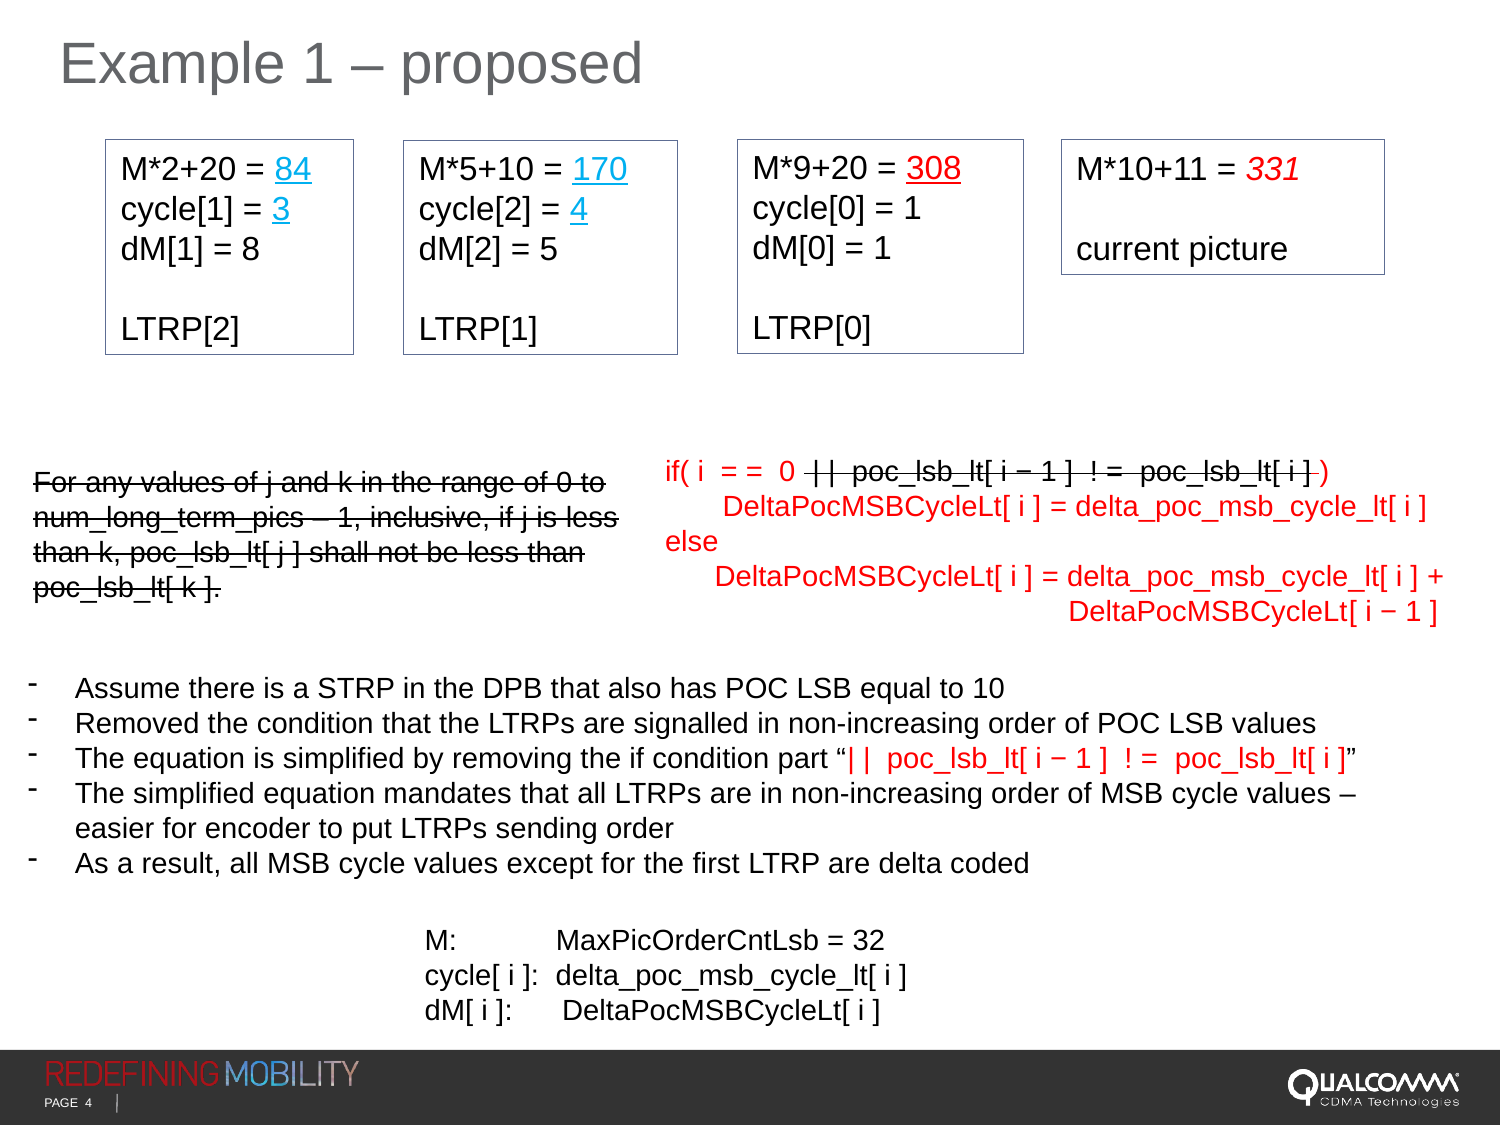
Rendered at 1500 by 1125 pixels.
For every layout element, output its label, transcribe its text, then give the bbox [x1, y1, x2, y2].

text_box M*2+20 = 84 cycle[1] = 3 dM[1] = 8 LTRP[2] [105, 139, 354, 355]
text_box M*5+10 = 170 cycle[2] = 4 dM[2] = 5 LTRP[1] [403, 140, 678, 355]
text_box M*10+11 = 331 current picture [1061, 139, 1385, 275]
title Example 1 – proposed [44, 20, 1483, 113]
text_box Assume there is a STRP in the DPB that also has POC LSB equal to 10 Removed the condition that the LTRPs are signalled in non-increasing order of POC LSB values The equation is simplified by removing the if condition part “| | poc_lsb_lt[ i − 1 ] ! = poc_lsb_lt[ i ]” The simplified equation mandates that all LTRPs are in non-increasing order of MSB cycle values – easier for encoder to put LTRPs sending order As a result, all MSB cycle values except for the first LTRP are delta coded [13, 662, 1423, 887]
text_box if( i = = 0 | | poc_lsb_lt[ i − 1 ] ! = poc_lsb_lt[ i ] ) DeltaPocMSBCycleLt[ i ] = delta_poc_msb_cycle_lt[ i ] else DeltaPocMSBCycleLt[ i ] = delta_poc_msb_cycle_lt[ i ] + DeltaPocMSBCycleLt[ i − 1 ] [650, 445, 1484, 635]
text_box M*9+20 = 308 cycle[0] = 1 dM[0] = 1 LTRP[0] [737, 139, 1024, 354]
text_box M: MaxPicOrderCntLsb = 32 cycle[ i ]: delta_poc_msb_cycle_lt[ i ] dM[ i ]: DeltaPocMSBCycleLt[ i ] [409, 914, 989, 1034]
picture [1278, 1058, 1478, 1114]
picture [31, 1049, 369, 1098]
text_box For any values of j and k in the range of 0 to num_long_term_pics – 1, inclusive, if j is less than k, poc_lsb_lt[ j ] shall not be less than poc_lsb_lt[ k ]. [18, 455, 650, 611]
